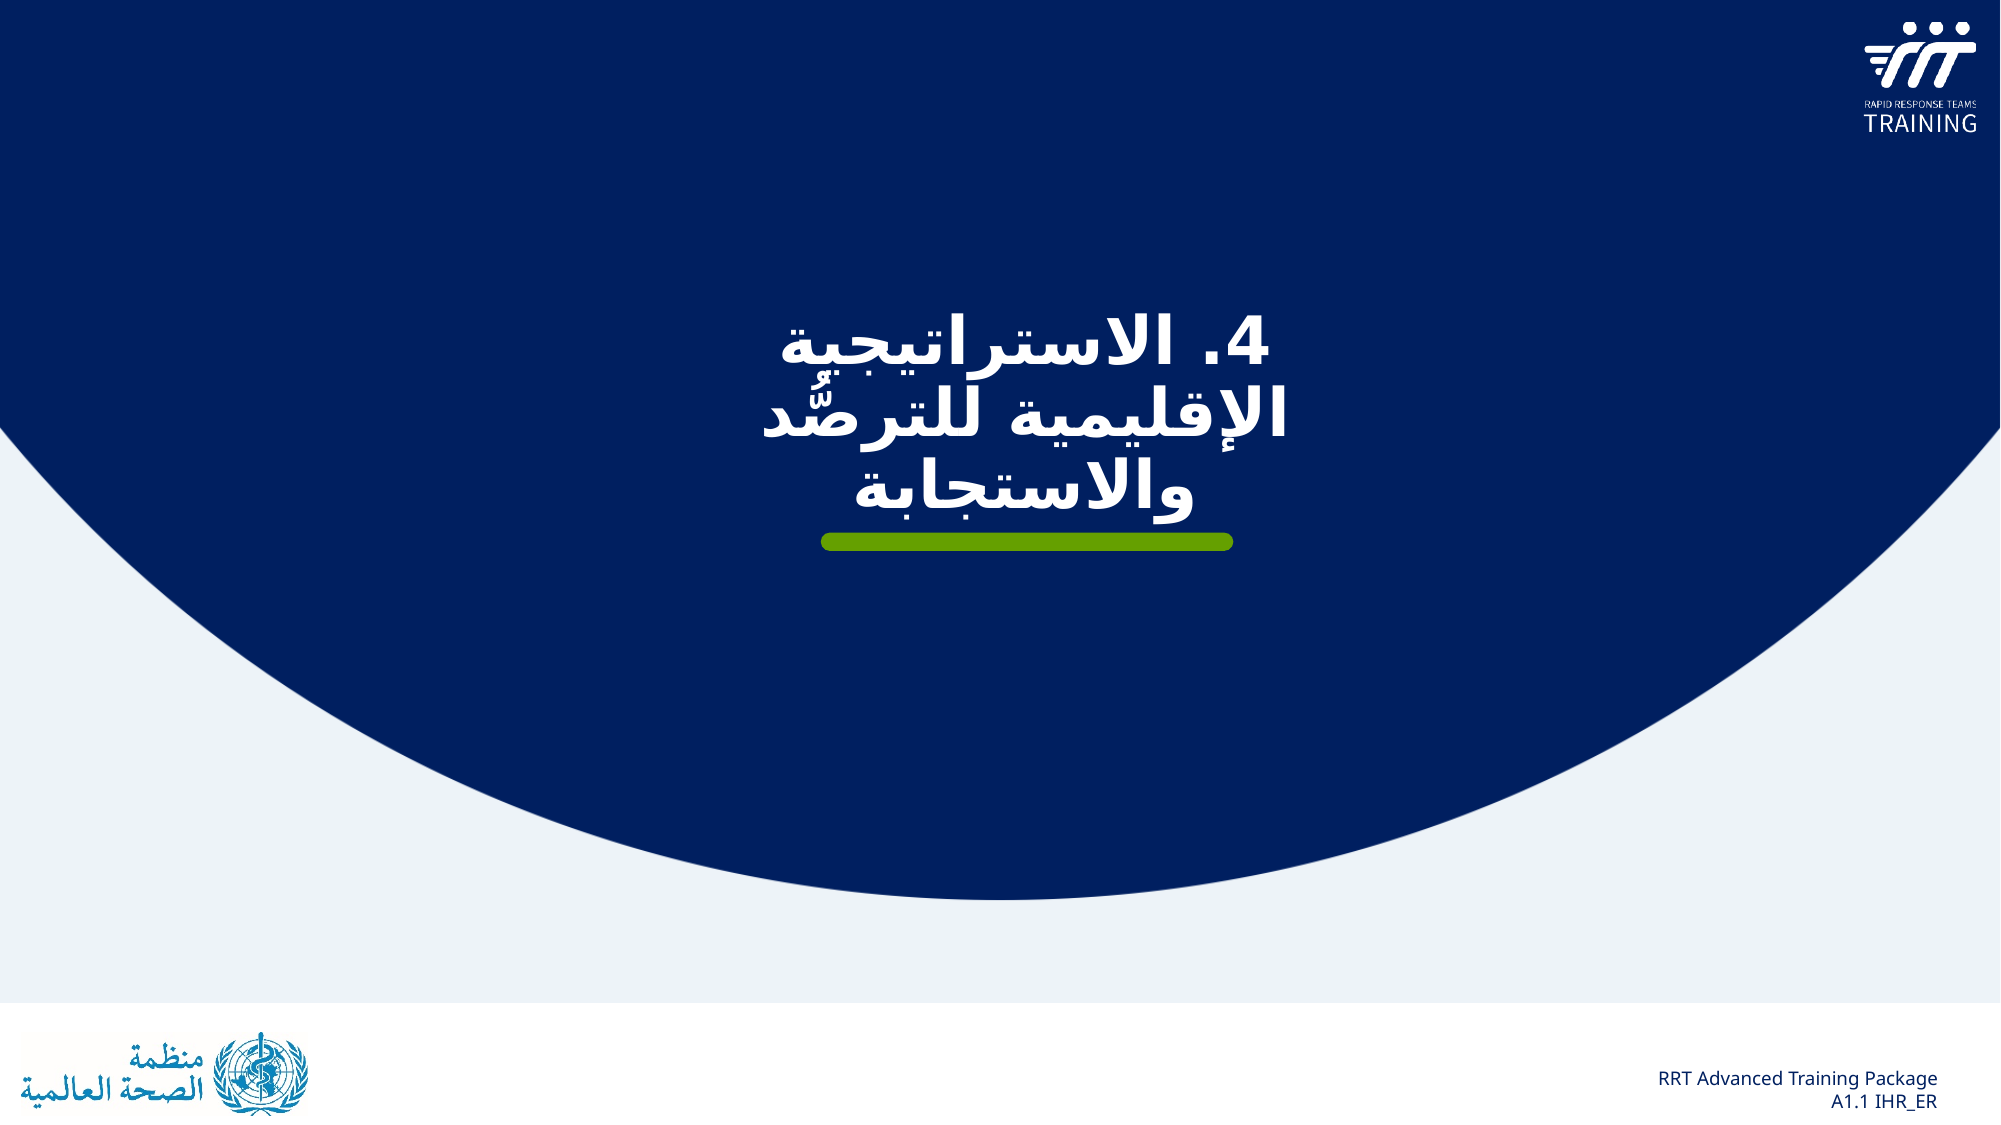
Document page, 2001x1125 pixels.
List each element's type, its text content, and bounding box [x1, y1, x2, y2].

picture [0, 0, 2001, 1003]
picture [21, 1032, 308, 1116]
list 4. الاستراتيجية الإقليمية للترصُّد والاستجابة [620, 259, 1431, 570]
